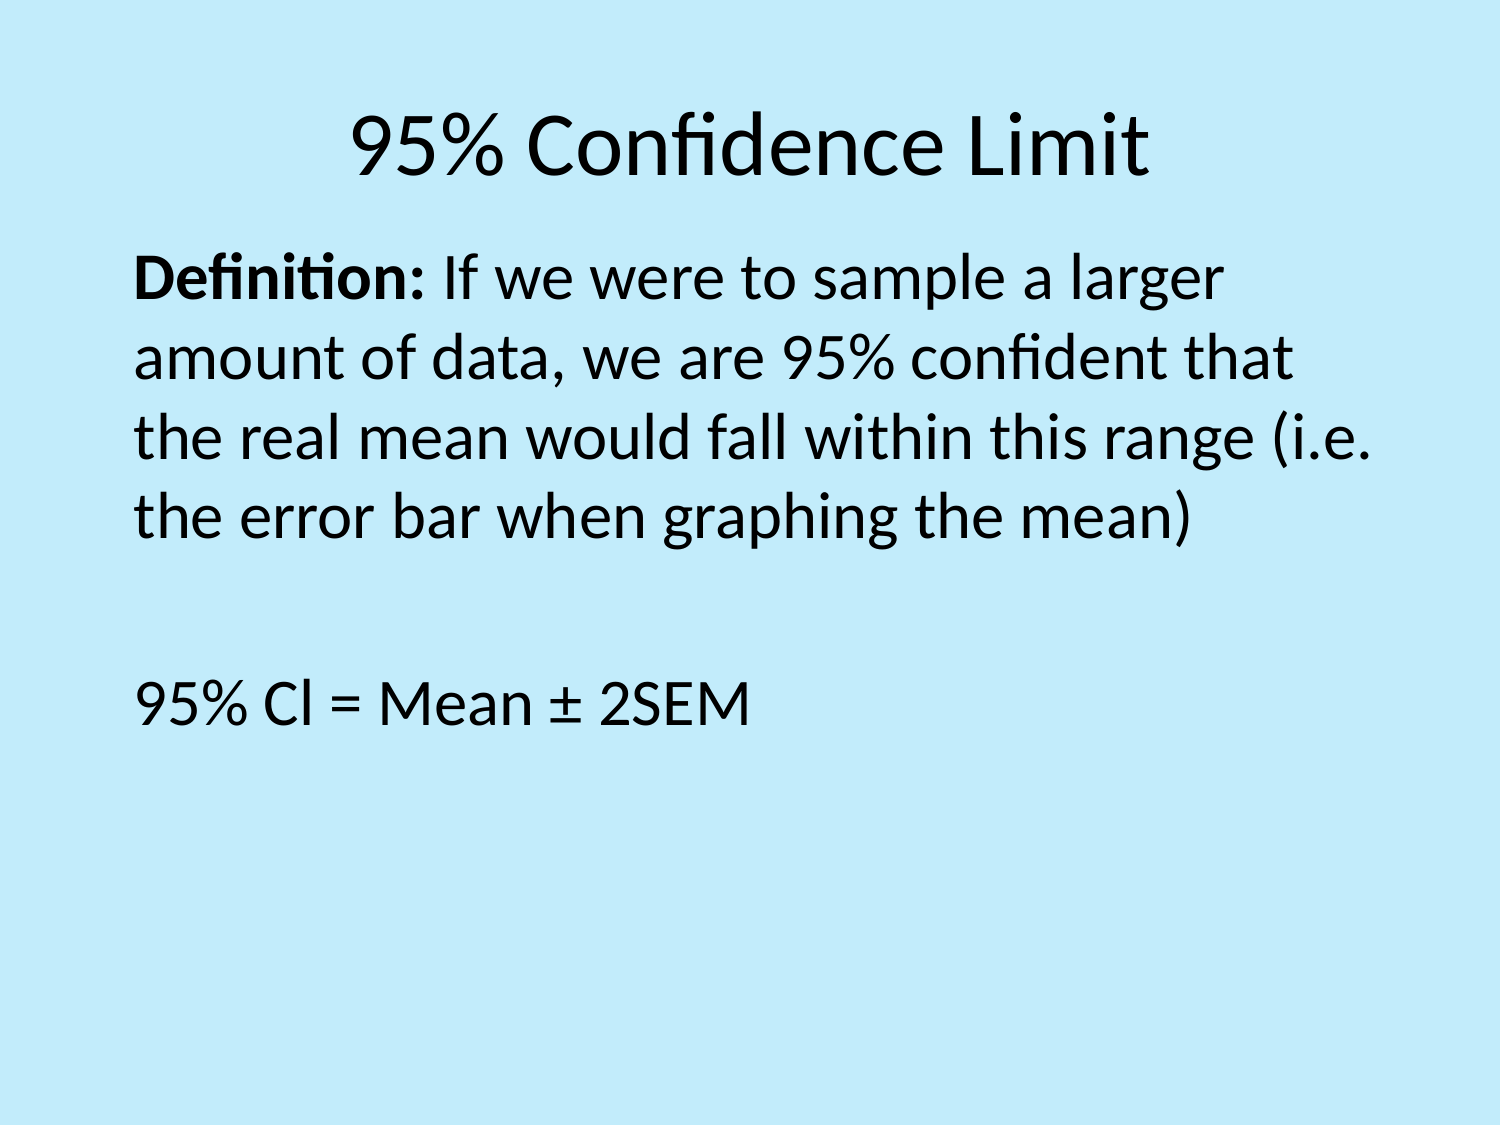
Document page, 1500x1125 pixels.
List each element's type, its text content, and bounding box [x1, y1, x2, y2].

list Definition: If we were to sample a larger amount of data, we are 95% confident that the real mean would fall within this range (i.e. the error bar when graphing the mean) 95% Cl = Mean ± 2SEM [62, 224, 1413, 968]
title 95% Confidence Limit [75, 45, 1425, 233]
